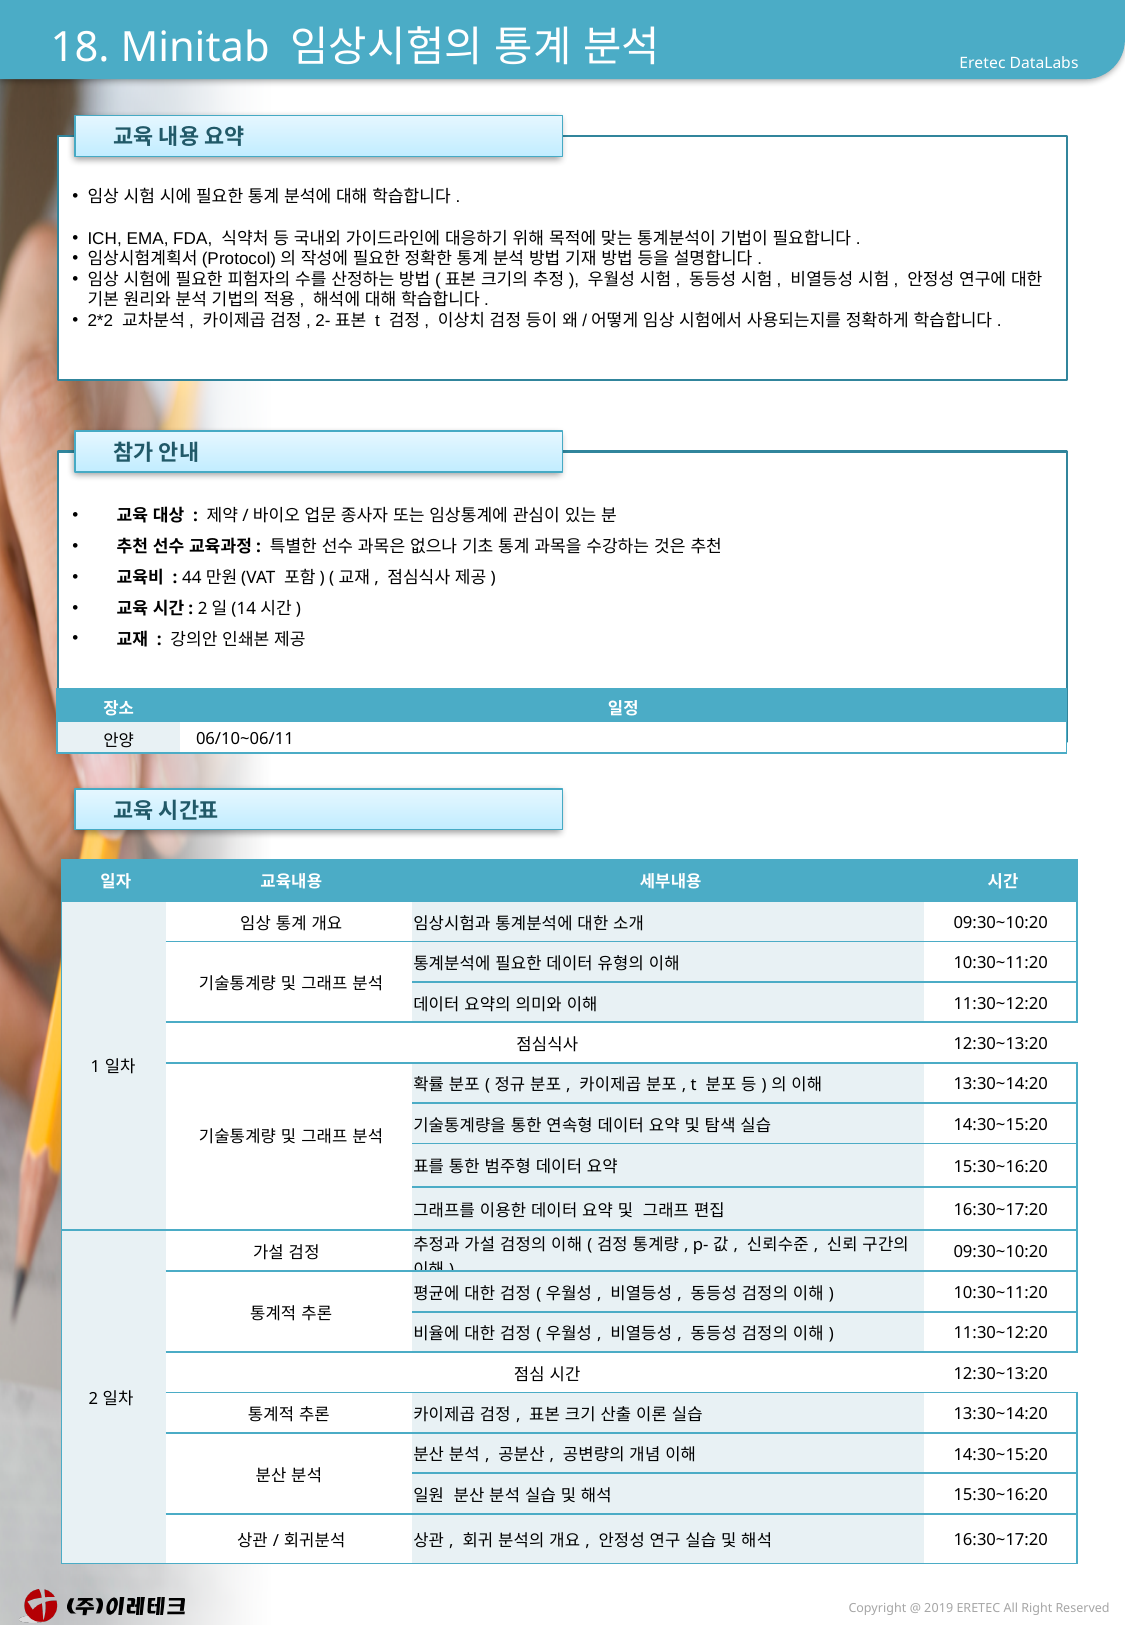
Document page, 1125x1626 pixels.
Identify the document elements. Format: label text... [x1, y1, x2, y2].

table_cell 상관, 회귀 분석의 개요, 안정성 연구 실습 및 해석 [412, 1515, 924, 1563]
table_cell 표를 통한 범주형 데이터 요약 [412, 1144, 924, 1186]
table_cell 기술통계량 및 그래프 분석 [166, 1064, 412, 1229]
table_cell 15:30~16:20 [924, 1144, 1076, 1186]
table_cell 그래프를 이용한 데이터 요약 및 그래프 편집 [412, 1188, 924, 1229]
text_box [55, 449, 1070, 744]
table_cell 분산 분석 [166, 1434, 412, 1513]
table_cell 16:30~17:20 [924, 1188, 1076, 1229]
table_cell 데이터 요약의 의미와 이해 [412, 983, 924, 1021]
table_header 세부내용 [412, 861, 924, 900]
table_cell 2일차 [62, 1231, 166, 1563]
table_cell 09:30~10:20 [924, 902, 1076, 941]
title 18. Minitab 임상시험의 통계 분석 [35, 9, 1049, 80]
table_cell 비율에 대한 검정(우월성, 비열등성, 동등성 검정의 이해) [412, 1313, 924, 1351]
table_cell 기술통계량 및 그래프 분석 [166, 942, 412, 1021]
table_cell 점심식사 [166, 1023, 924, 1062]
table_cell 확률 분포(정규 분포, 카이제곱 분포, t 분포 등)의 이해 [412, 1064, 924, 1102]
table_cell 14:30~15:20 [924, 1104, 1076, 1143]
table_cell 11:30~12:20 [924, 983, 1076, 1021]
text_box 교육 시간표 [74, 788, 563, 830]
table_cell 평균에 대한 검정(우월성, 비열등성, 동등성 검정의 이해) [412, 1272, 924, 1311]
table_cell 06/10~06/11 [180, 722, 1066, 752]
table_cell 통계분석에 필요한 데이터 유형의 이해 [412, 942, 924, 981]
table_cell 15:30~16:20 [924, 1474, 1076, 1513]
table_cell 12:30~13:20 [924, 1353, 1077, 1392]
table_cell 09:30~10:20 [924, 1231, 1076, 1270]
table_header 교육내용 [166, 861, 412, 900]
table_cell 상관/회귀분석 [166, 1515, 412, 1563]
table_header 시간 [924, 861, 1076, 900]
text_box 교육 대상 : 제약/바이오 업문 종사자 또는 임상통계에 관심이 있는 분 추천 선수 교육과정: 특별한 선수 과목은 없으나 기초 통계 과목을 수강하는 것은 추천 교육비 : 44만원(VAT 포함) (교재, 점심식사 제공) 교육 시간: 2일(14시간) 교재 : 강의안 인쇄본 제공 [57, 486, 1068, 656]
table_cell 카이제곱 검정, 표본 크기 산출 이론 실습 [412, 1393, 924, 1432]
table_cell 10:30~11:20 [924, 1272, 1076, 1311]
table_cell 통계적 추론 [166, 1272, 412, 1351]
table_cell 일원 분산 분석 실습 및 해석 [412, 1474, 924, 1513]
text_box [55, 134, 1070, 382]
table_cell 분산 분석, 공분산, 공변량의 개념 이해 [412, 1434, 924, 1472]
table_cell 통계적 추론 [166, 1393, 412, 1432]
text_box 교육 내용 요약 [74, 115, 563, 157]
table_cell 임상 통계 개요 [166, 902, 412, 941]
table_header 장소 [58, 690, 180, 720]
text_box 임상 시험 시에 필요한 통계 분석에 대해 학습합니다. ICH, EMA, FDA, 식약처 등 국내외 가이드라인에 대응하기 위해 목적에 맞는 통계분석이 기법이 필요합니다. 임상시험계획서(Protocol)의 작성에 필요한 정확한 통계 분석 방법 기재 방법 등을 설명합니다. 임상 시험에 필요한 피험자의 수를 산정하는 방법(표본 크기의 추정), 우월성 시험, 동등성 시험, 비열등성 시험, 안정성 연구에 대한 기본 원리와 분석 기법의 적용, 해석에 대해 학습합니다. 2*2 교차분석, 카이제곱 검정, 2-표본 t 검정, 이상치 검정 등이 왜/어떻게 임상 시험에서 사용되는지를 정확하게 학습합니다. [57, 157, 1068, 338]
table_cell 11:30~12:20 [924, 1313, 1076, 1351]
table_header 일정 [180, 690, 1066, 720]
table_cell 16:30~17:20 [924, 1515, 1076, 1563]
table_cell 13:30~14:20 [924, 1393, 1076, 1432]
table_cell 13:30~14:20 [924, 1064, 1076, 1102]
picture [0, 48, 1125, 1625]
table_cell 임상시험과 통계분석에 대한 소개 [412, 902, 924, 941]
table_cell 추정과 가설 검정의 이해(검정 통계량, p-값, 신뢰수준, 신뢰 구간의 이해) [412, 1231, 924, 1270]
table_cell 10:30~11:20 [924, 942, 1076, 981]
table_header 일자 [62, 861, 166, 900]
table_cell 안양 [58, 722, 180, 752]
table_cell 1일차 [62, 902, 166, 1229]
text_box 참가 안내 [74, 430, 563, 473]
table_cell 점심 시간 [166, 1353, 924, 1392]
table_cell 14:30~15:20 [924, 1434, 1076, 1472]
table_cell 가설 검정 [166, 1231, 412, 1270]
table_cell 기술통계량을 통한 연속형 데이터 요약 및 탐색 실습 [412, 1104, 924, 1143]
table_cell 12:30~13:20 [924, 1023, 1077, 1062]
